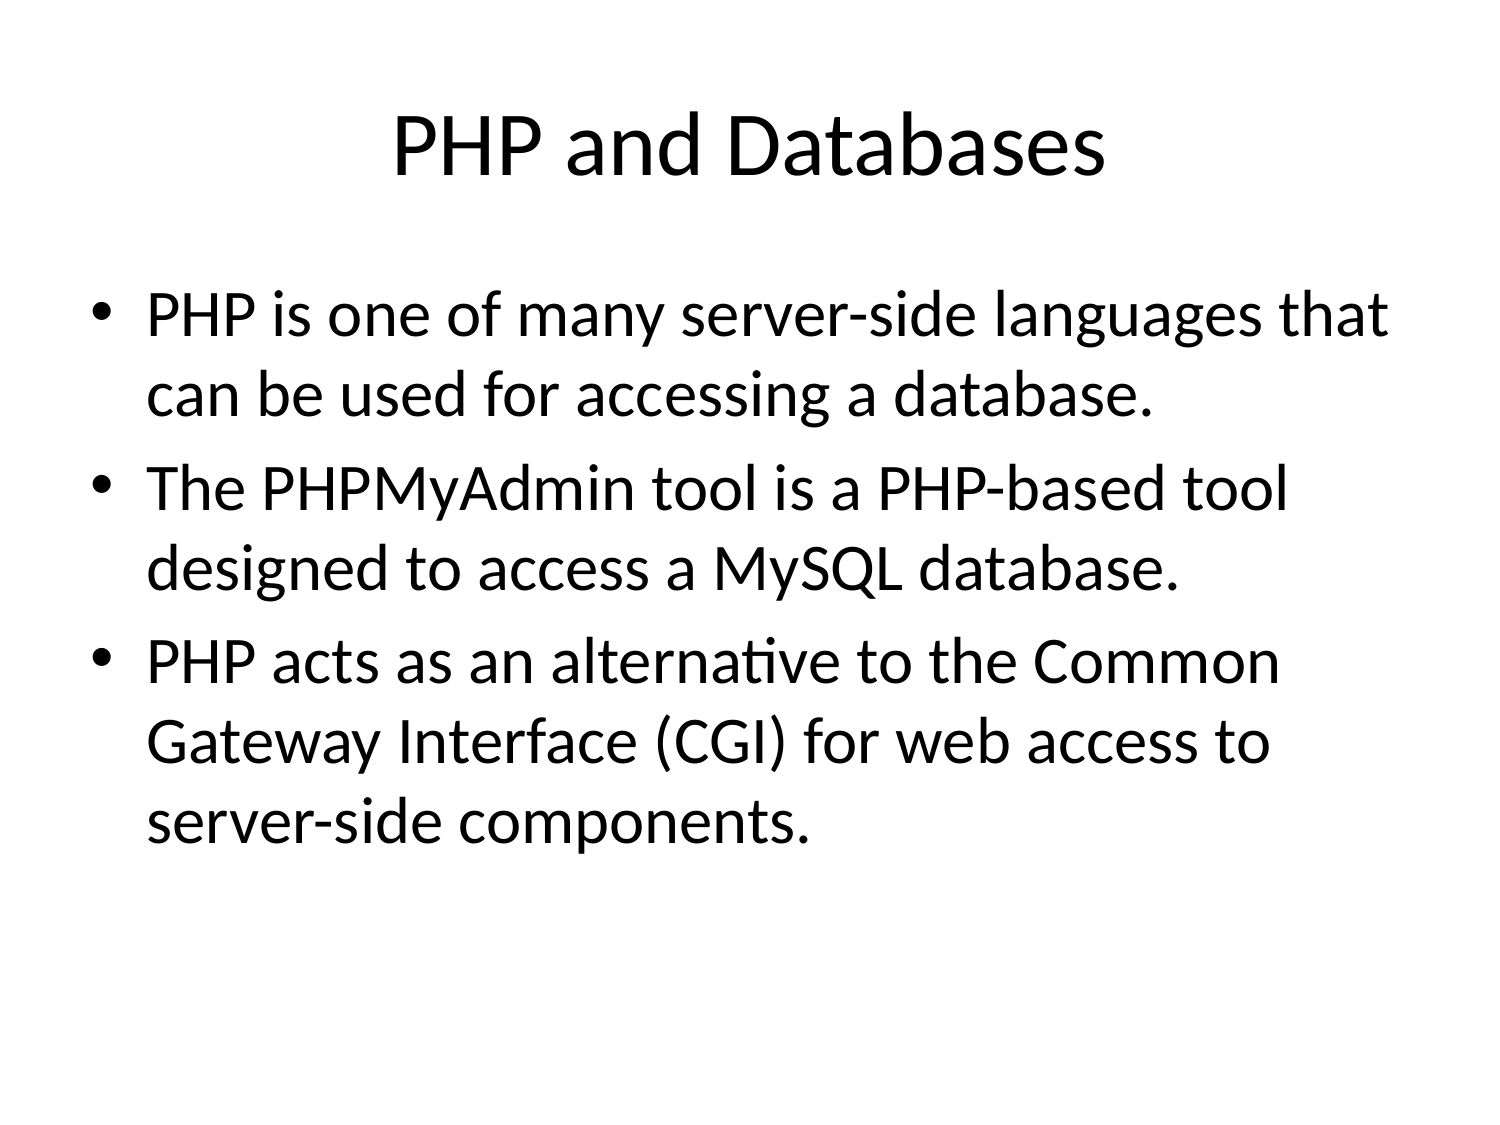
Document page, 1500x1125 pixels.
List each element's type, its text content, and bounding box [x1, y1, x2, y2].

title PHP and Databases [75, 45, 1425, 233]
list PHP is one of many server-side languages that can be used for accessing a database. The PHPMyAdmin tool is a PHP-based tool designed to access a MySQL database. PHP acts as an alternative to the Common Gateway Interface (CGI) for web access to server-side components. [75, 262, 1425, 1005]
